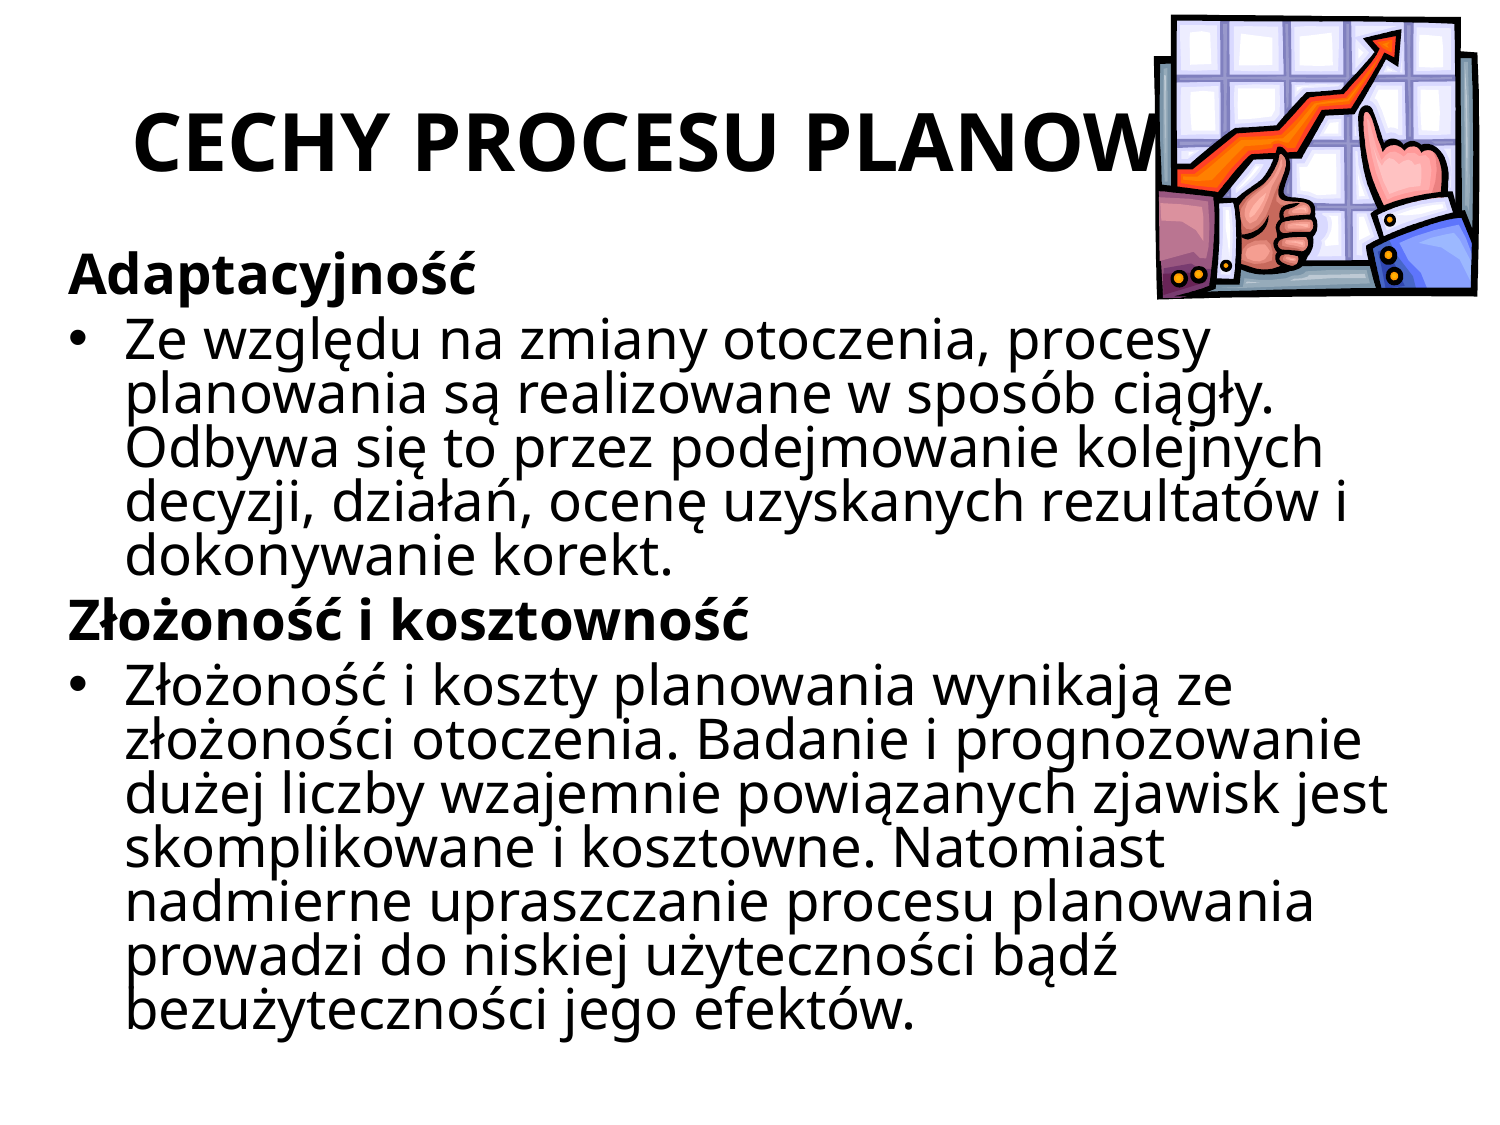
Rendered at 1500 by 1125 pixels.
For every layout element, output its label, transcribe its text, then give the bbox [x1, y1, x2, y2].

picture [1150, 11, 1483, 303]
list Adaptacyjność Ze względu na zmiany otoczenia, procesy planowania są realizowane w sposób ciągły. Odbywa się to przez podejmowanie kolejnych decyzji, działań, ocenę uzyskanych rezultatów i dokonywanie korekt. Złożoność i kosztowność Złożoność i koszty planowania wynikają ze złożoności otoczenia. Badanie i prognozowanie dużej liczby wzajemnie powiązanych zjawisk jest skomplikowane i kosztowne. Natomiast nadmierne upraszczanie procesu planowania prowadzi do niskiej użyteczności bądź bezużyteczności jego efektów. [52, 243, 1471, 1095]
title CECHY PROCESU PLANOWANIA [74, 44, 1145, 233]
